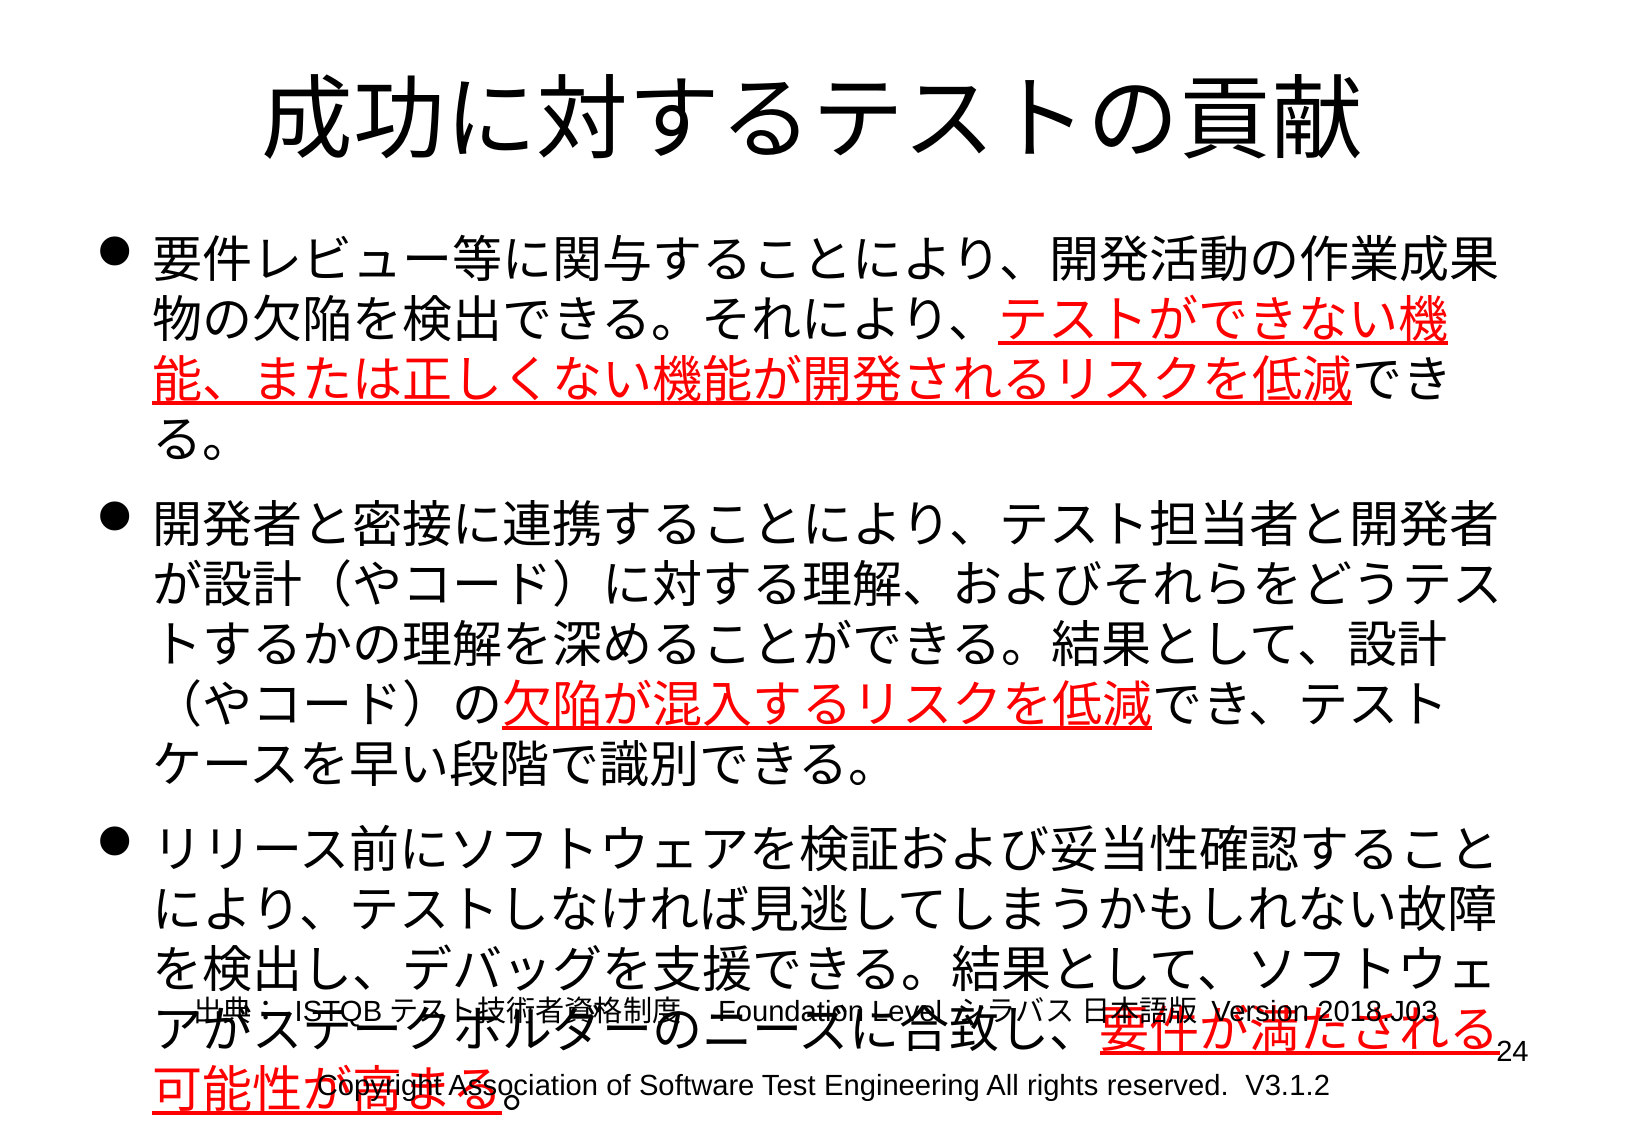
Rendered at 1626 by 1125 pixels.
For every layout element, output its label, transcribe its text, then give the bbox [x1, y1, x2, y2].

footer Copyright Association of Software Test Engineering All rights reserved. V3.1.2 [233, 1058, 1416, 1103]
text_box 要件レビュー等に関与することにより、開発活動の作業成果物の欠陥を検出できる。それにより、テストができない機能、または正しくない機能が開発されるリスクを低減できる。 開発者と密接に連携することにより、テスト担当者と開発者が設計（やコード）に対する理解、およびそれらをどうテストするかの理解を深めることができる。結果として、設計（やコード）の欠陥が混入するリスクを低減でき、テストケースを早い段階で識別できる。 リリース前にソフトウェアを検証および妥当性確認することにより、テストしなければ見逃してしまうかもしれない故障を検出し、デバッグを支援できる。結果として、ソフトウェアがステークホルダーのニーズに合致し、要件が満たされる可能性が高まる。 [81, 1035, 1544, 1125]
text_box 出典： ISTQBテスト技術者資格制度 Foundation Level シラバス 日本語版 Version 2018.J03 [51, 984, 1580, 1035]
text_box 要件レビュー等に関与することにより、開発活動の作業成果物の欠陥を検出できる。それにより、テストができない機能、または正しくない機能が開発されるリスクを低減できる。 開発者と密接に連携することにより、テスト担当者と開発者が設計（やコード）に対する理解、およびそれらをどうテストするかの理解を深めることができる。結果として、設計（やコード）の欠陥が混入するリスクを低減でき、テストケースを早い段階で識別できる。 リリース前にソフトウェアを検証および妥当性確認することにより、テストしなければ見逃してしまうかもしれない故障を検出し、デバッグを支援できる。結果として、ソフトウェアがステークホルダーのニーズに合致し、要件が満たされる可能性が高まる。 [81, 219, 1544, 984]
title 成功に対するテストの貢献 [80, 44, 1544, 185]
